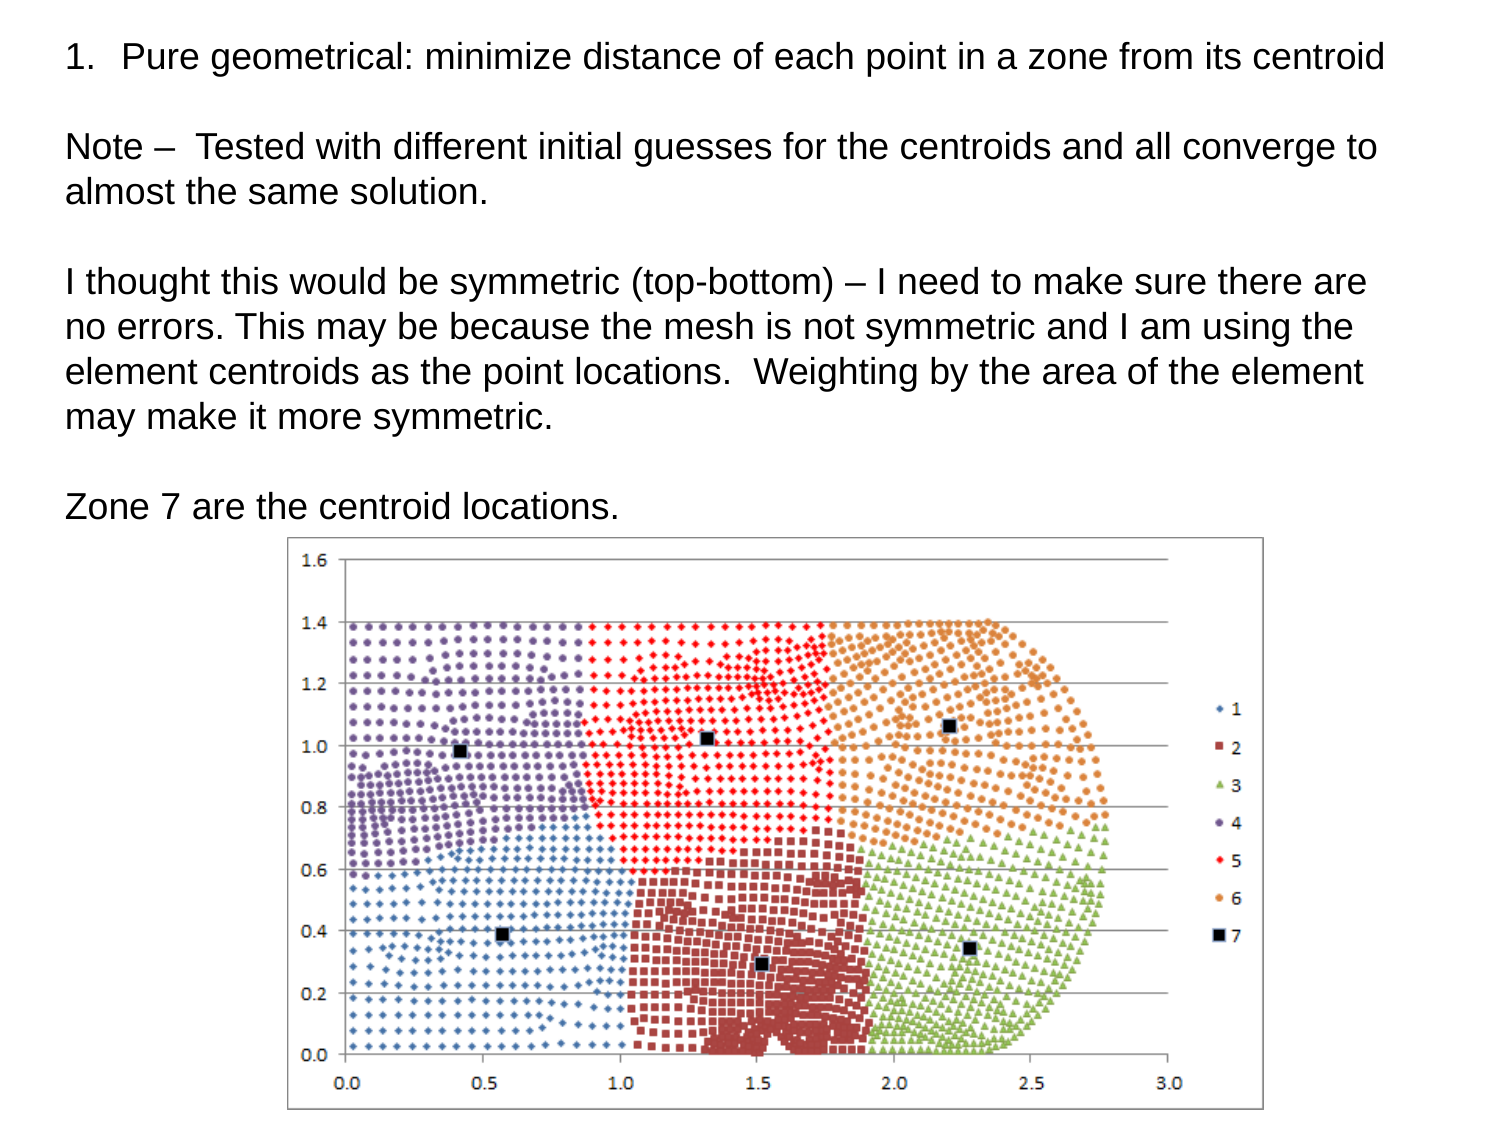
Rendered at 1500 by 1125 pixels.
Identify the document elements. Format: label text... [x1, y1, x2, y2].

text_box Pure geometrical: minimize distance of each point in a zone from its centroid Note – Tested with different initial guesses for the centroids and all converge to almost the same solution. I thought this would be symmetric (top-bottom) – I need to make sure there are no errors. This may be because the mesh is not symmetric and I am using the element centroids as the point locations. Weighting by the area of the element may make it more symmetric. Zone 7 are the centroid locations. [49, 24, 1413, 535]
picture [287, 537, 1265, 1110]
